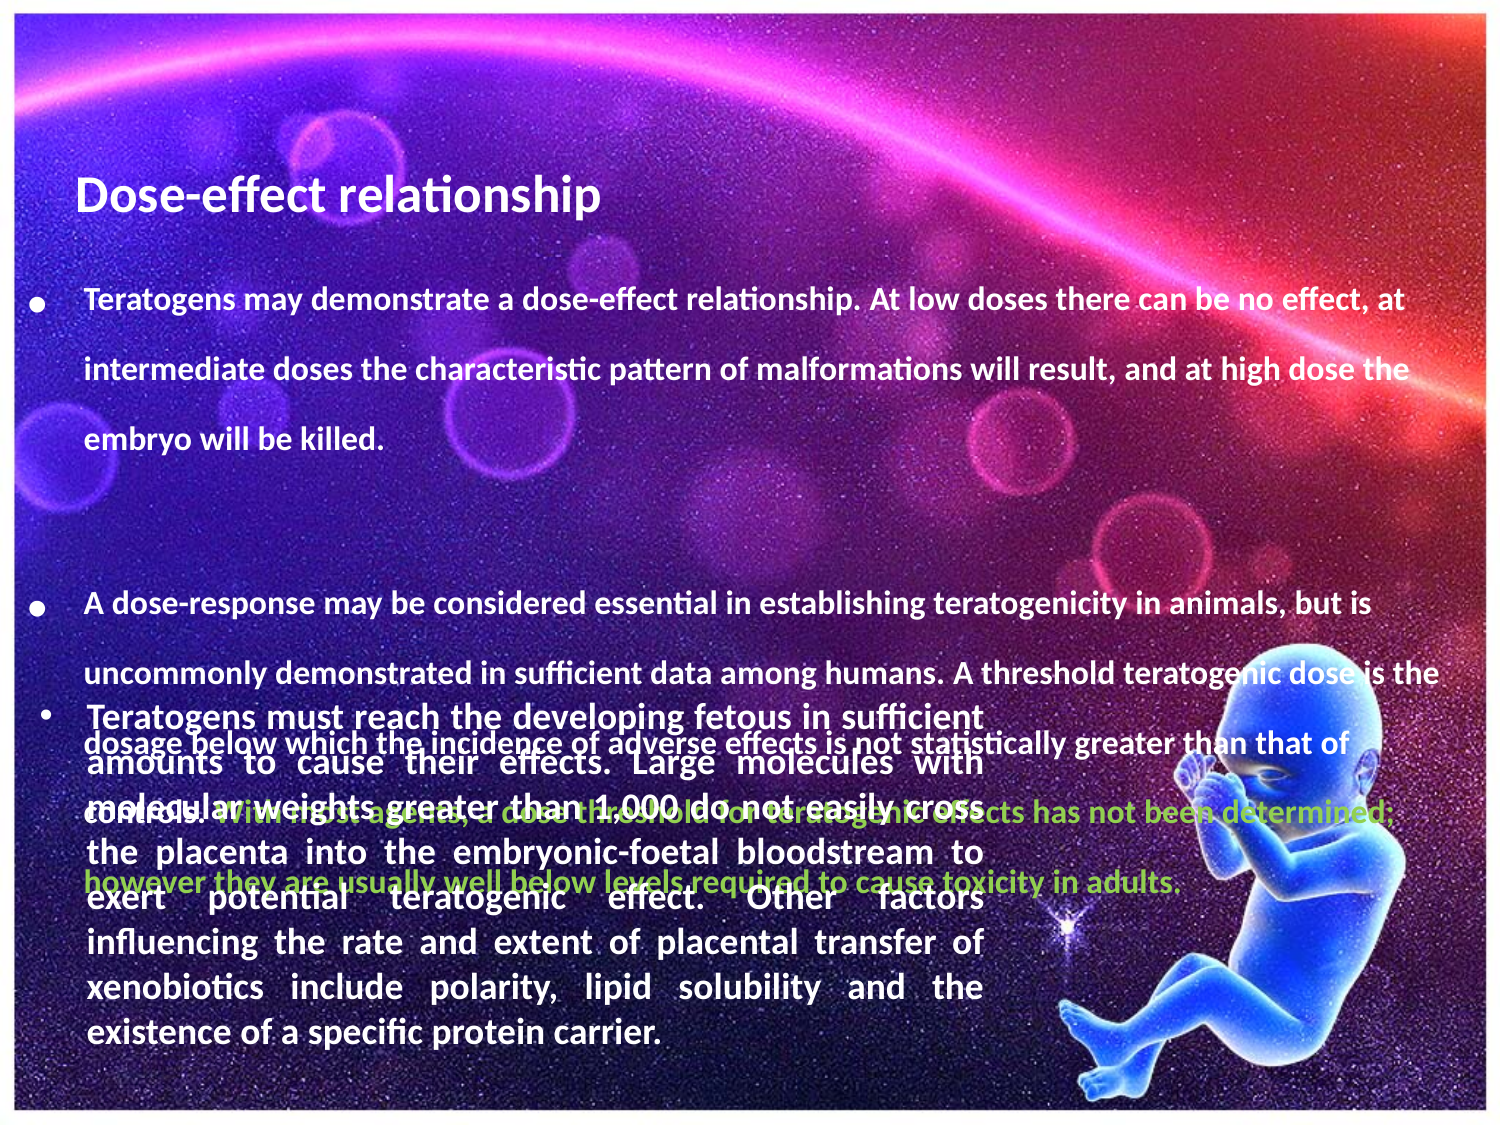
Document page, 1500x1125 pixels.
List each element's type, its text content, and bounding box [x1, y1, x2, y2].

picture [0, 0, 1500, 1125]
list Dose-effect relationship Teratogens may demonstrate a dose-effect relationship. At low doses there can be no effect, at intermediate doses the characteristic pattern of malformations will result, and at high dose the embryo will be killed. A dose-response may be considered essential in establishing teratogenicity in animals, but is uncommonly demonstrated in sufficient data among humans. A threshold teratogenic dose is the dosage below which the incidence of adverse effects is not statistically greater than that of controls. With most agents, a dose threshold for teratogenic effects has not been determined; however they are usually well below levels required to cause toxicity in adults. [12, 12, 1475, 650]
text_box Teratogens must reach the developing fetous in sufficient amounts to cause their effects. Large molecules with molecular weights greater than 1,000 do not easily cross the placenta into the embryonic-foetal bloodstream to exert potential teratogenic effect. Other factors influencing the rate and extent of placental transfer of xenobiotics include polarity, lipid solubility and the existence of a specific protein carrier. [24, 684, 1000, 1105]
